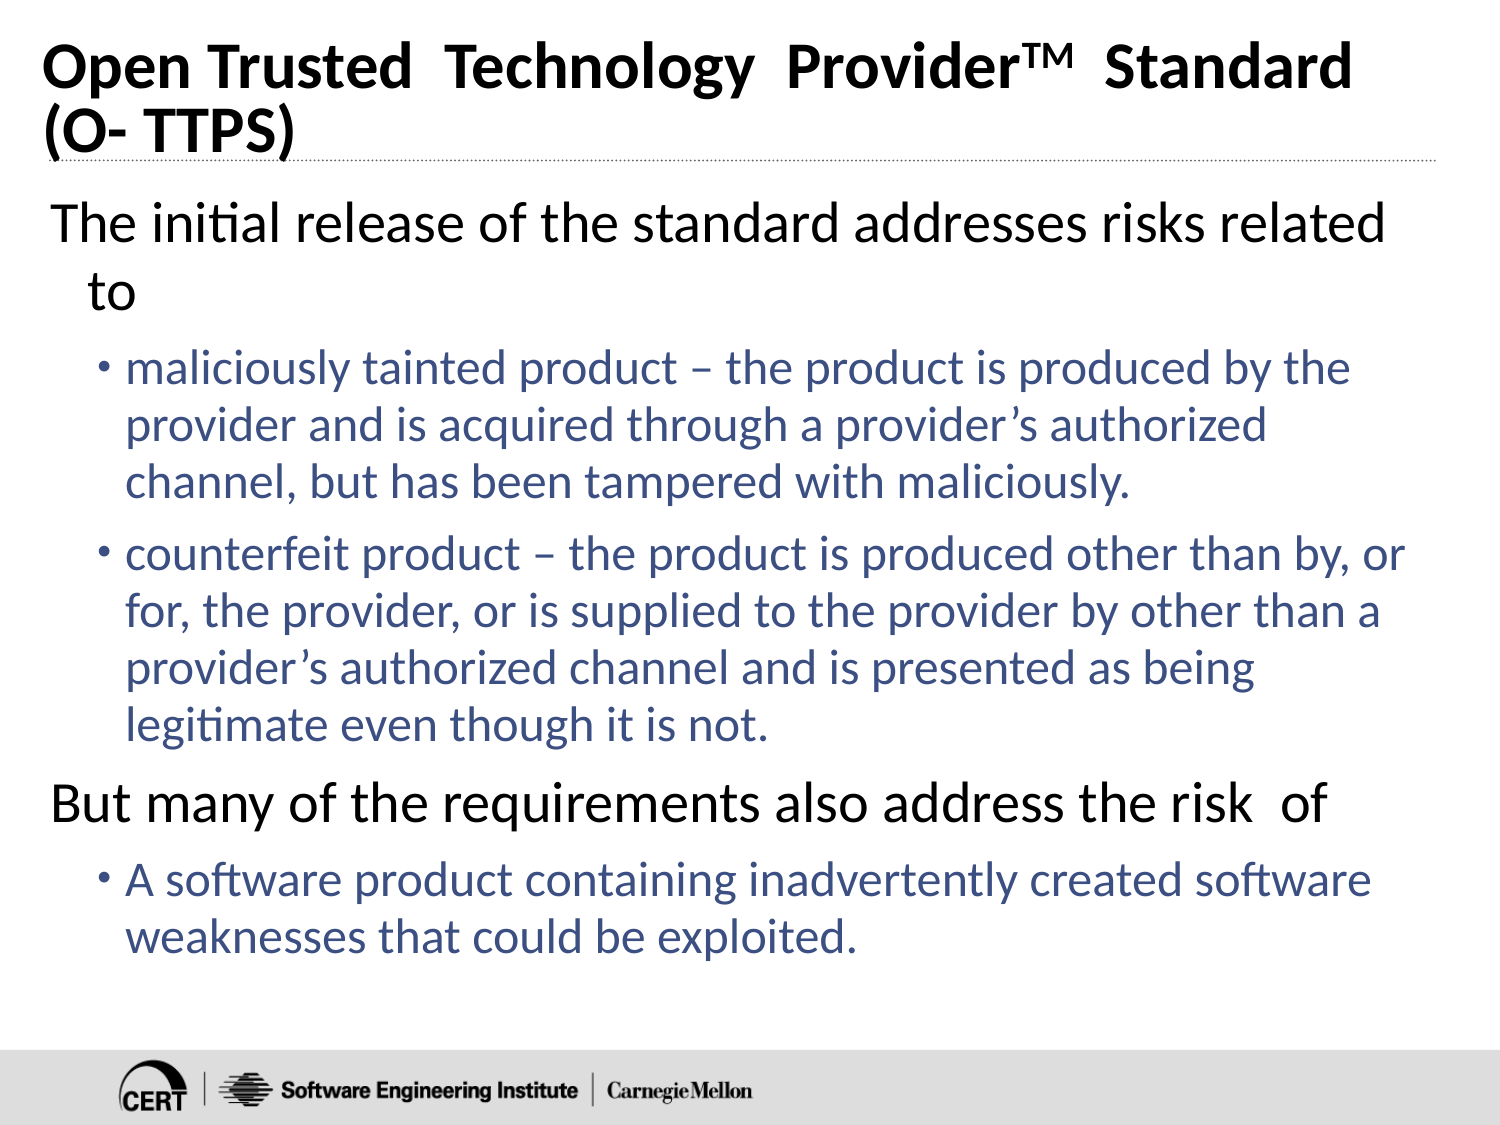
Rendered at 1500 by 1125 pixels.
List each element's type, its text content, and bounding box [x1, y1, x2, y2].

title Open Trusted Technology ProviderTM Standard (O- TTPS) [42, 37, 1434, 155]
list The initial release of the standard addresses risks related to maliciously tainted product – the product is produced by the provider and is acquired through a provider’s authorized channel, but has been tampered with maliciously. counterfeit product – the product is produced other than by, or for, the provider, or is supplied to the provider by other than a provider’s authorized channel and is presented as being legitimate even though it is not. But many of the requirements also address the risk of A software product containing inadvertently created software weaknesses that could be exploited. [49, 187, 1438, 1001]
picture [102, 1056, 765, 1117]
